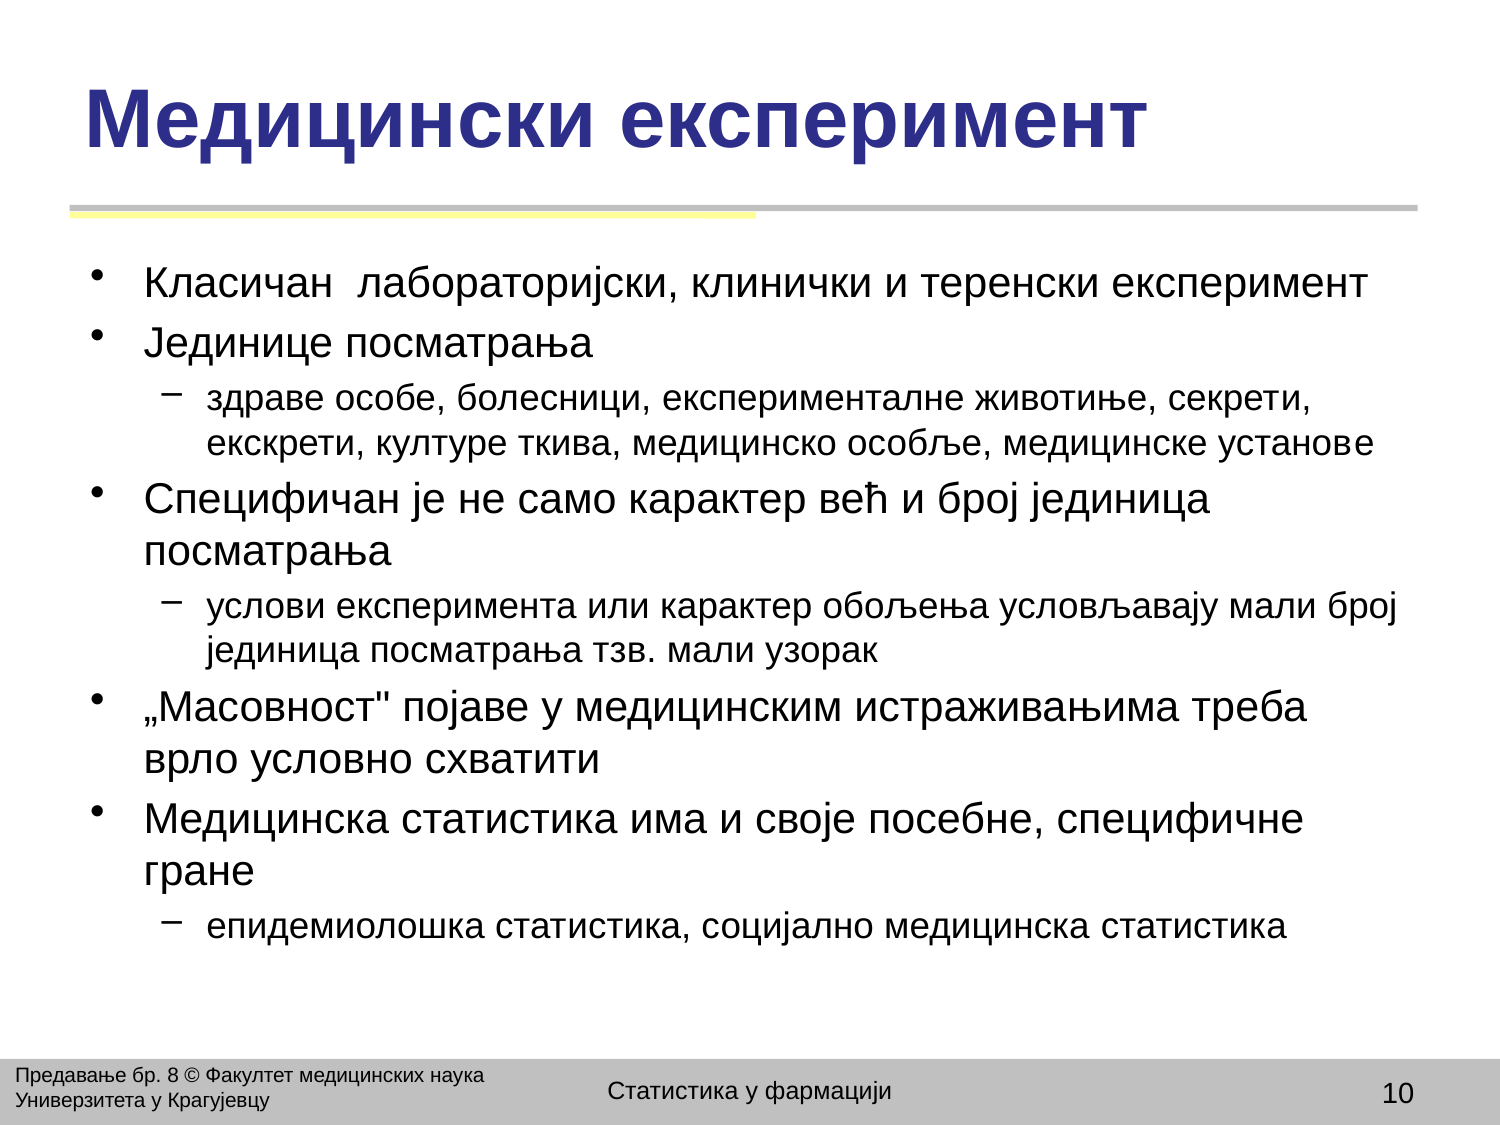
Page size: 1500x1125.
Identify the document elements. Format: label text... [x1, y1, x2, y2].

slide_number Предавање бр. 8 © Факултет медицинских наука Универзитета у Крагујевцу [0, 1053, 631, 1108]
footer Статистика у фармацији [512, 1066, 988, 1125]
title Медицински експеримент [69, 19, 1426, 208]
slide_number 10 [1079, 1066, 1430, 1125]
list Класичан лабораторијски, клинички и теренски експеримент Јединице посматрања здраве особе, болесници, експерименталне животиње, секрети, екскрети, културе ткива, медицинско особље, медицинске установе Специфичан је не само карактер већ и број јединица посматрања услови експеримента или карактер обољења условљавају мали број јединица посматрања тзв. мали узорак „Масовност" појаве у медицинским истраживањима треба врло условно схватити Медицинска статистика има и своје посебне, специфичне гране епидемиолошка статистика, социјално медицинска статистика [74, 246, 1426, 1023]
